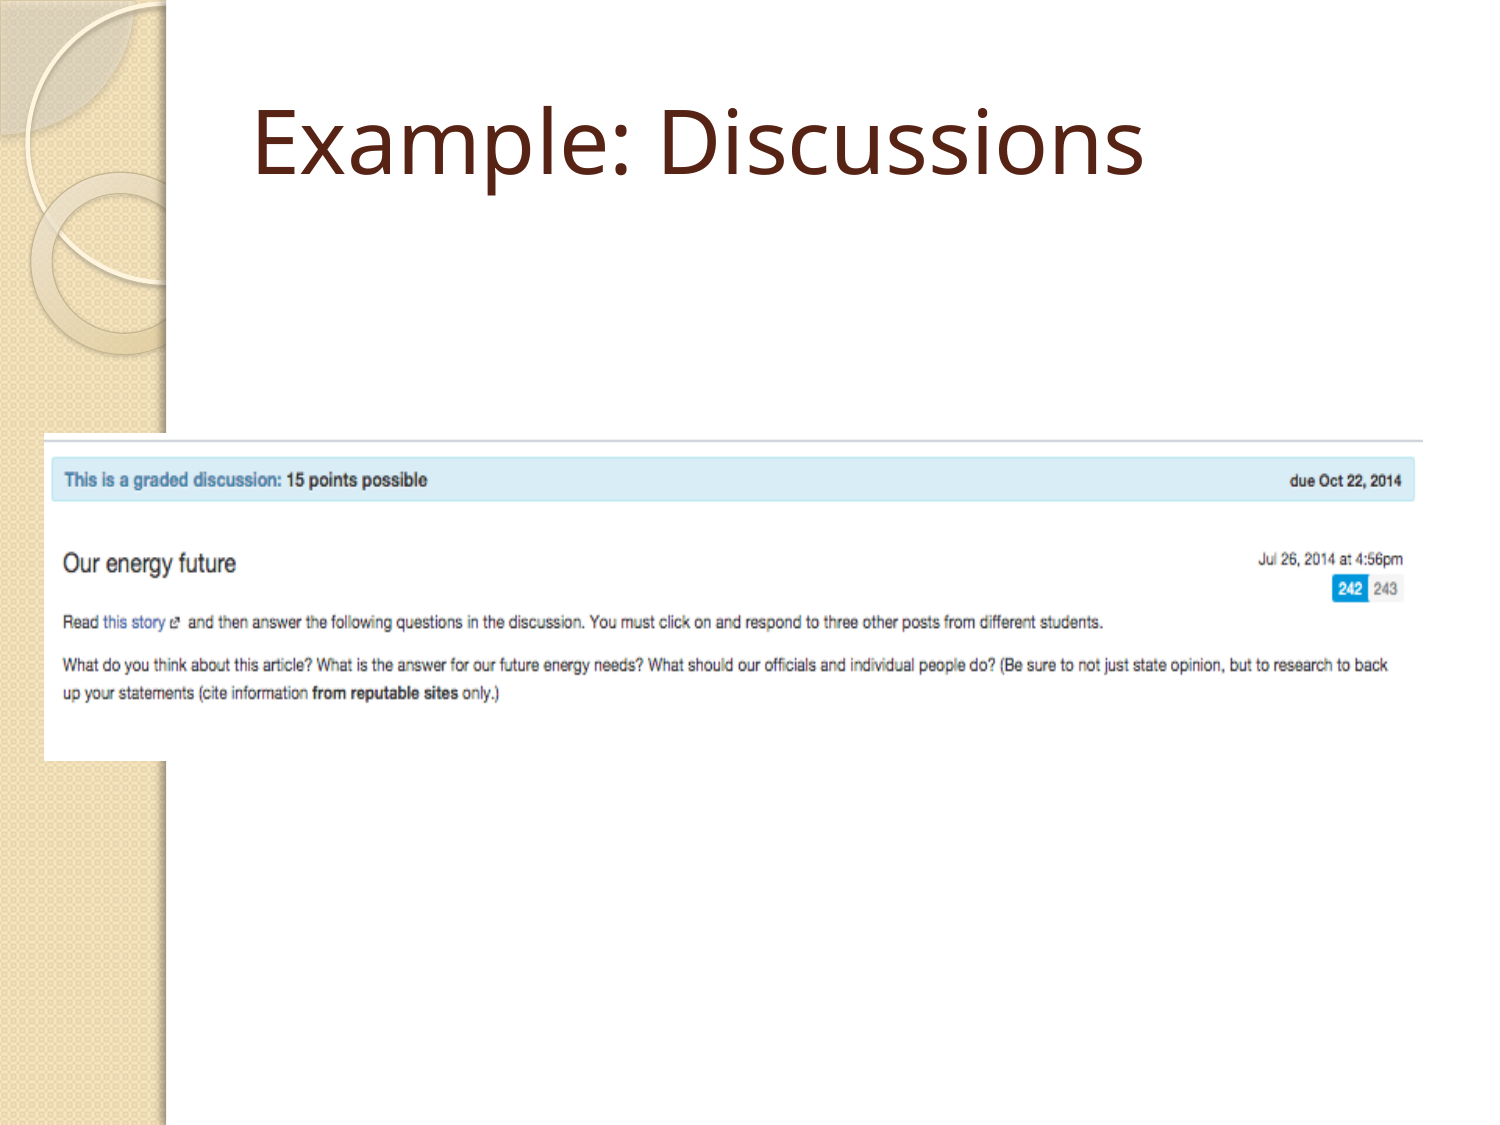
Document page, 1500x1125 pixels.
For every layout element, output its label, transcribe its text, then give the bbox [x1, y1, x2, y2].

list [0, 399, 1500, 761]
title Example: Discussions [235, 45, 1466, 233]
